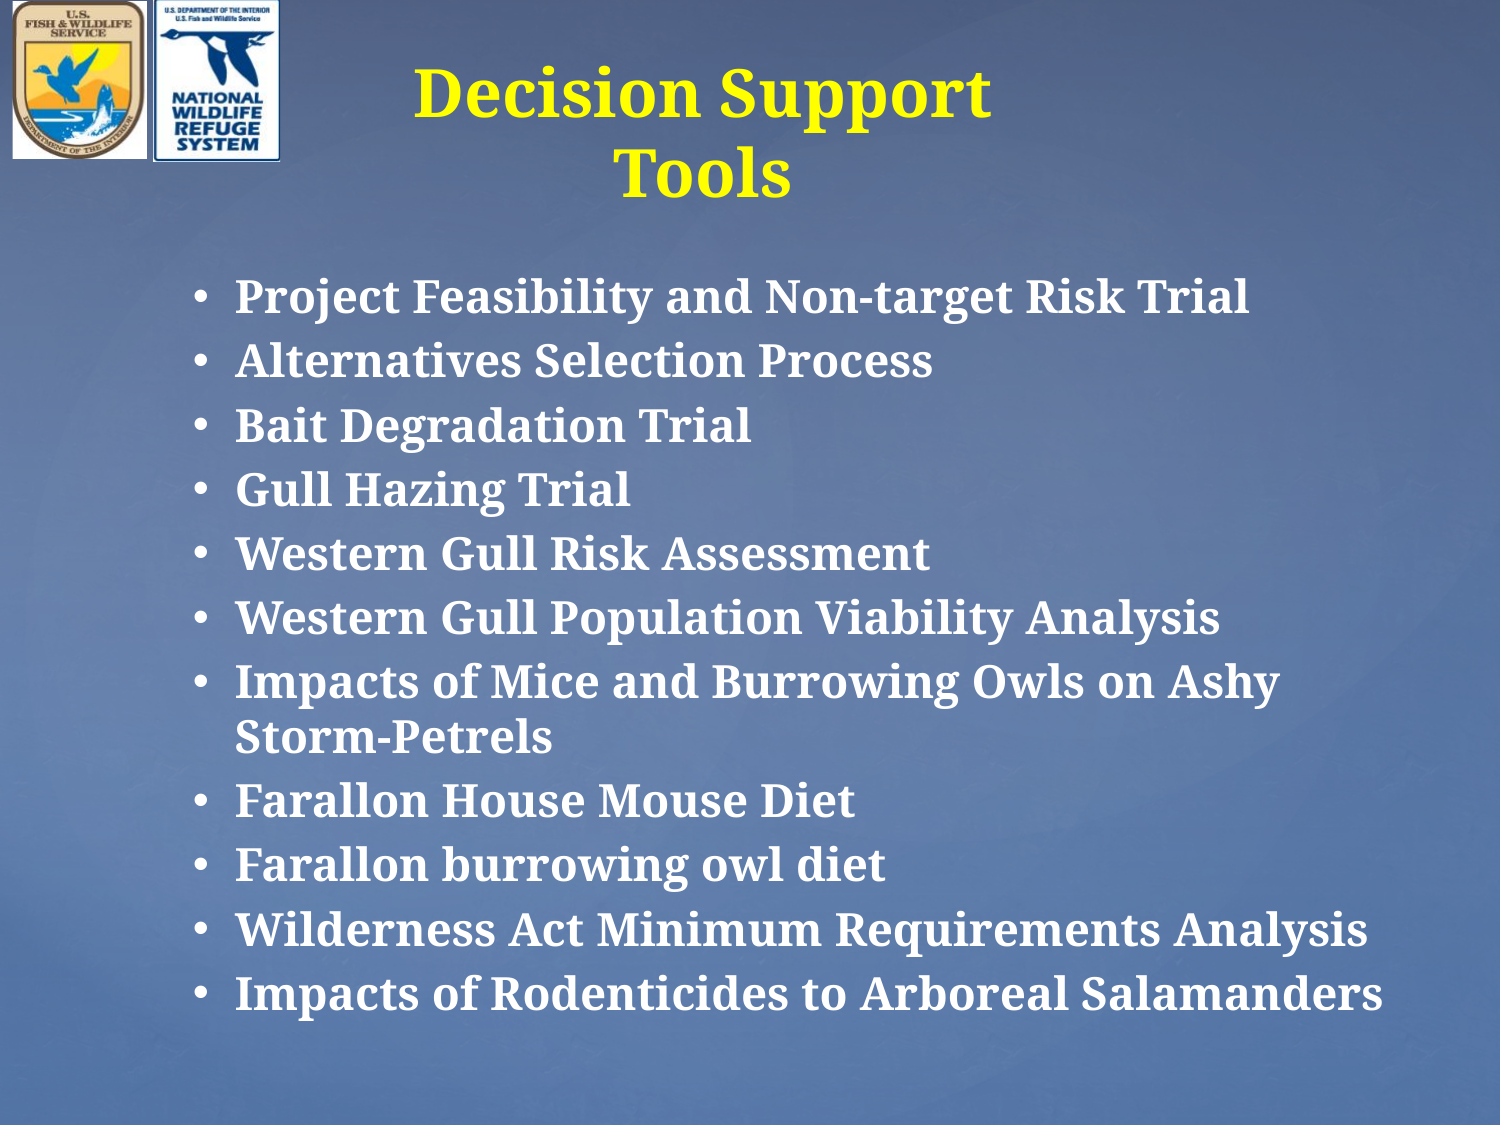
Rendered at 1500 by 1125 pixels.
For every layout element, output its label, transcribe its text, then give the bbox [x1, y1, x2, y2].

picture [11, 1, 148, 160]
title Decision Support Tools [318, 87, 1088, 218]
picture [152, 0, 281, 163]
list Project Feasibility and Non-target Risk Trial Alternatives Selection Process Bait Degradation Trial Gull Hazing Trial Western Gull Risk Assessment Western Gull Population Viability Analysis Impacts of Mice and Burrowing Owls on Ashy Storm-Petrels Farallon House Mouse Diet Farallon burrowing owl diet Wilderness Act Minimum Requirements Analysis Impacts of Rodenticides to Arboreal Salamanders [174, 249, 1438, 1038]
